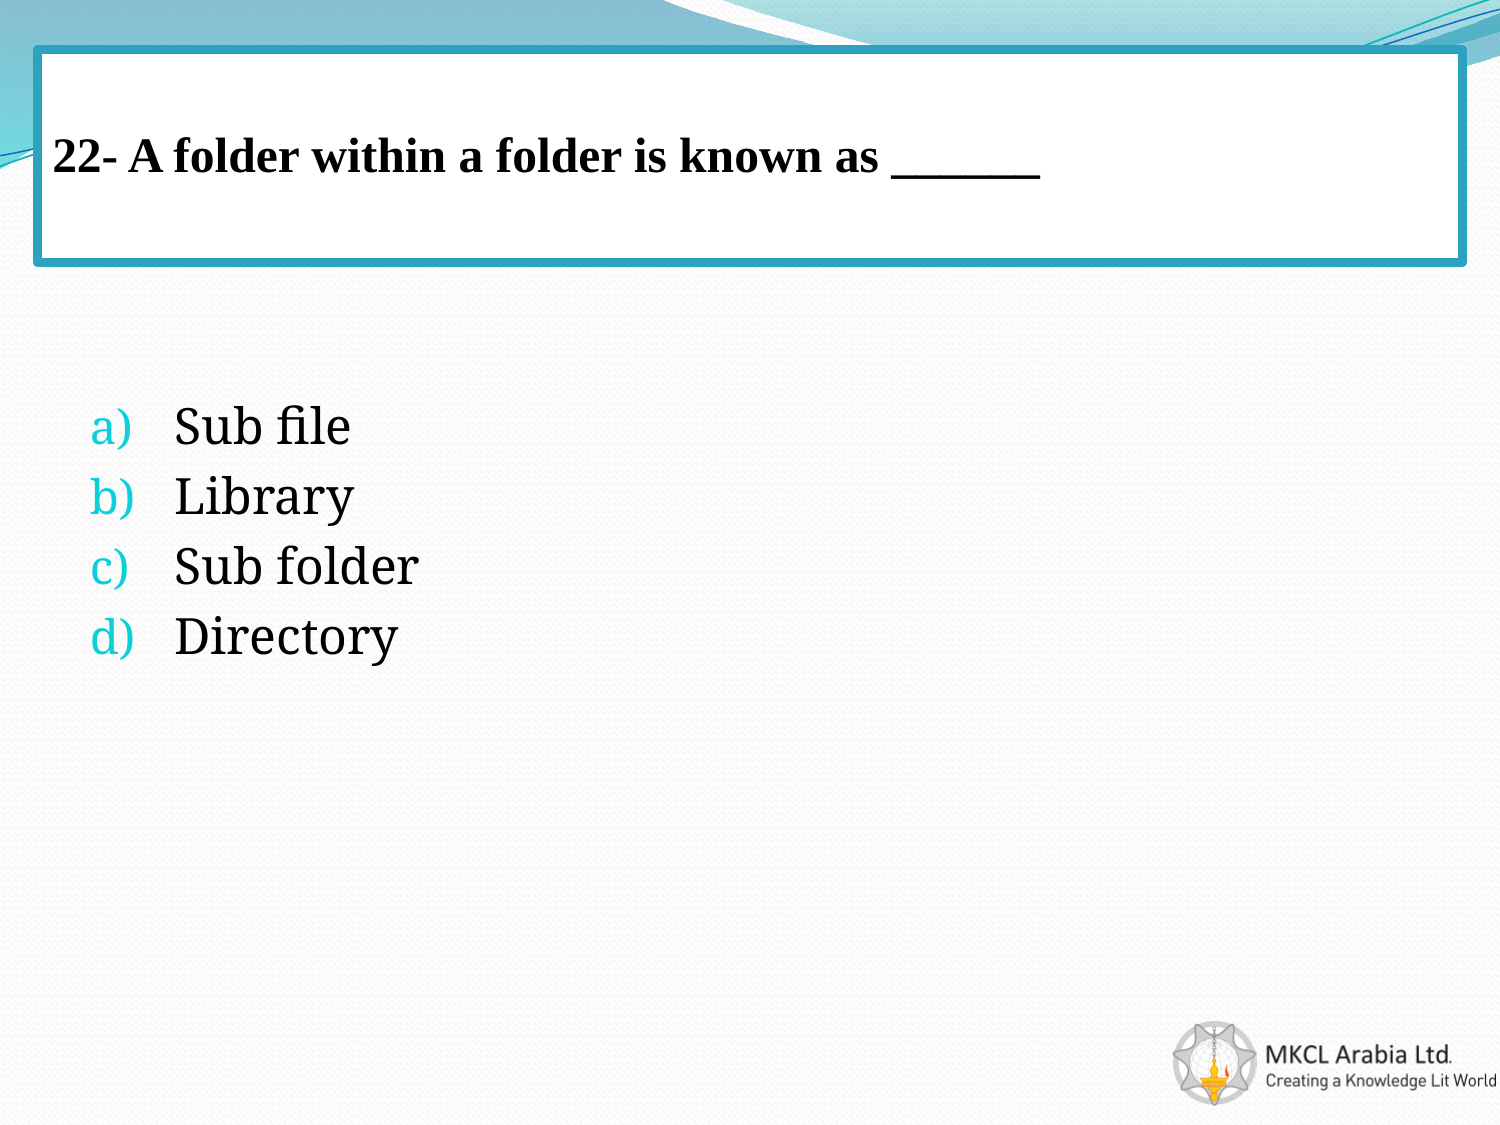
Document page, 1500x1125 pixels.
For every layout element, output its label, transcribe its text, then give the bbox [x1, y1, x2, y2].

title 22- A folder within a folder is known as ______ [37, 62, 1388, 250]
list Sub file Library Sub folder Directory [75, 317, 1425, 1038]
picture [1172, 1021, 1496, 1106]
